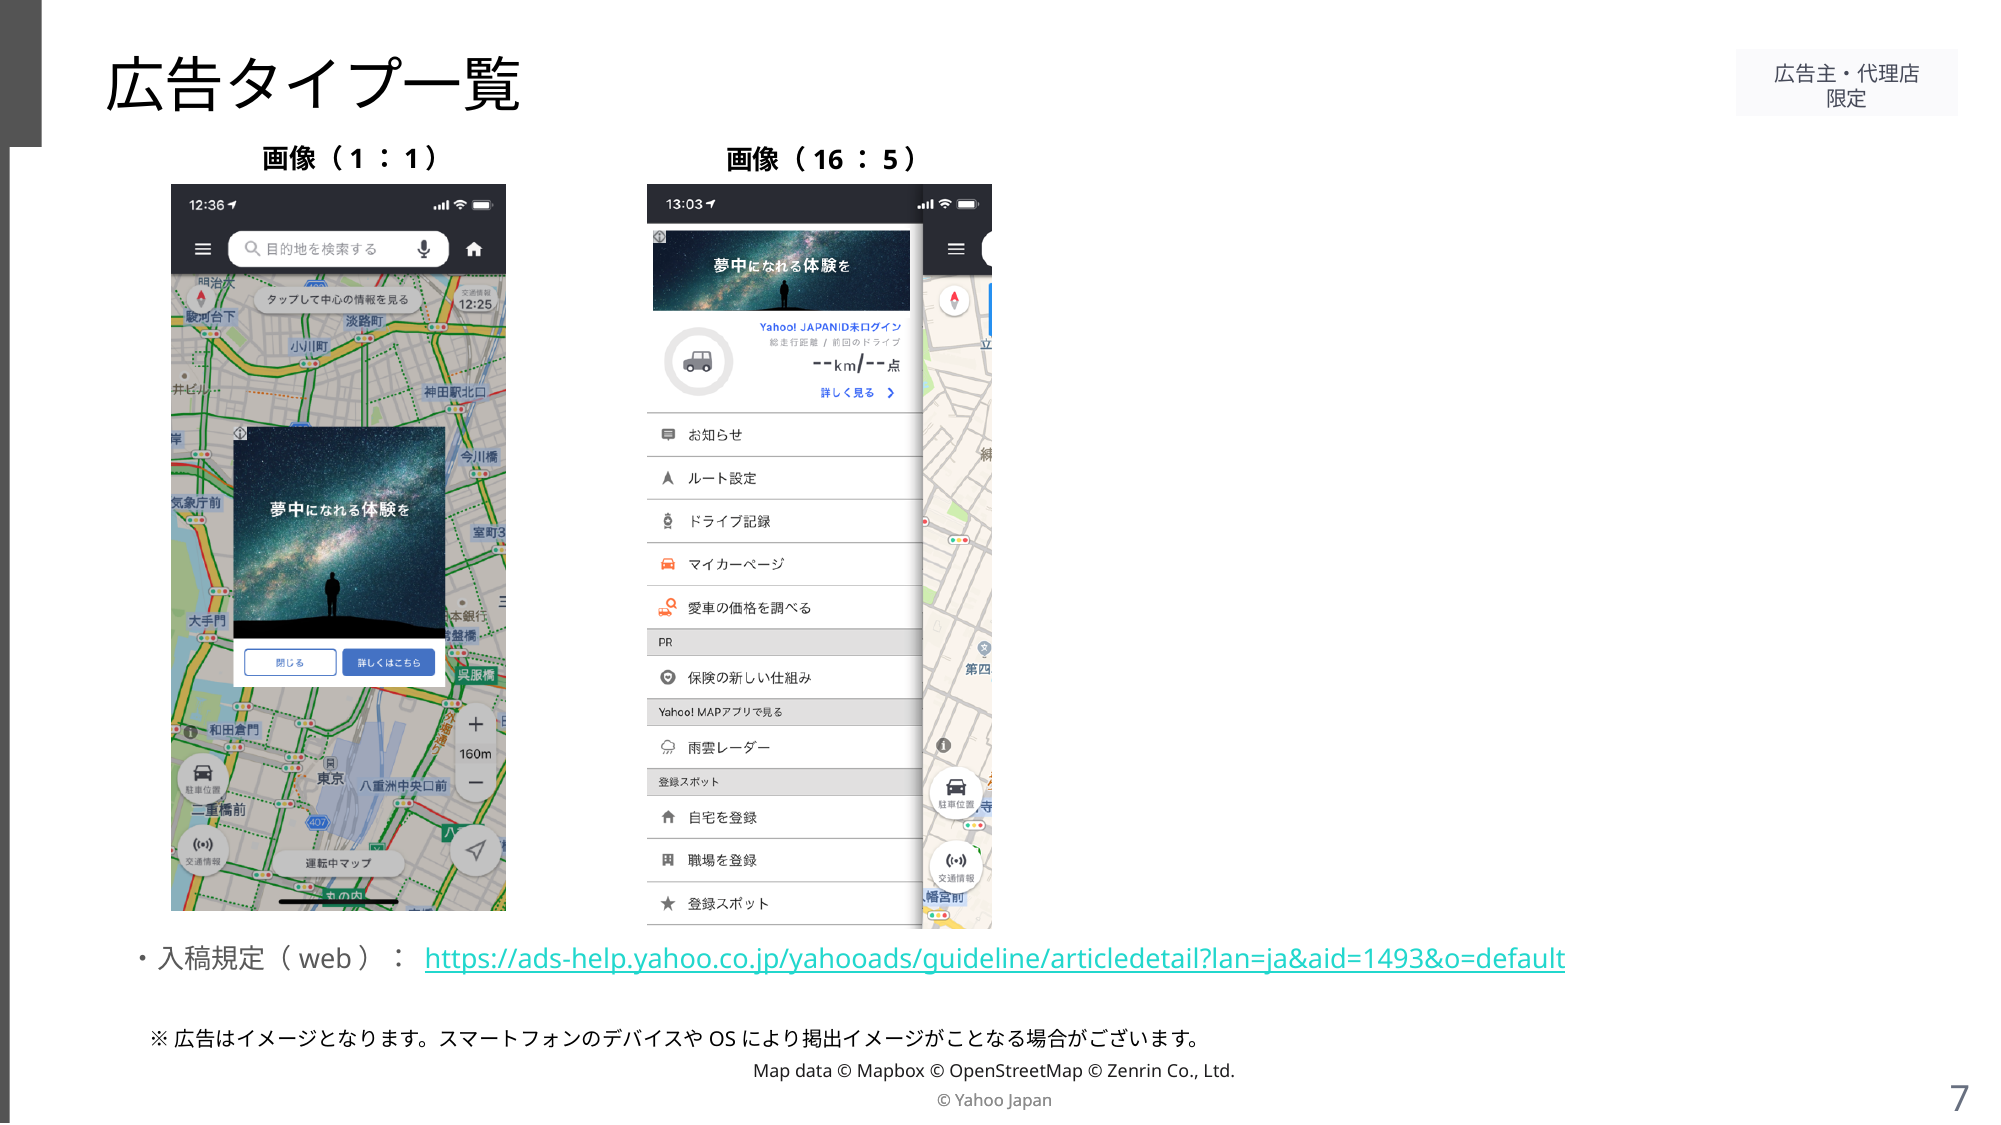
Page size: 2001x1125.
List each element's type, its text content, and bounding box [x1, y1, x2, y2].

text_box ※広告はイメージとなります。スマートフォンのデバイスやOSにより掲出イメージがことなる場合がございます。 [134, 1018, 1895, 1058]
text_box 画像（1：1） [247, 128, 468, 182]
text_box 画像（16：5） [711, 129, 947, 182]
text_box Map data © Mapbox © OpenStreetMap © Zenrin Co., Ltd. [738, 1058, 1291, 1089]
picture [647, 184, 993, 929]
picture [171, 184, 507, 911]
title 広告タイプ一覧 [90, 39, 1848, 127]
text_box ・入稿規定（web）： https://ads-help.yahoo.co.jp/yahooads/guideline/articledetail?lan=ja&aid=1493&o=default [88, 934, 1672, 986]
